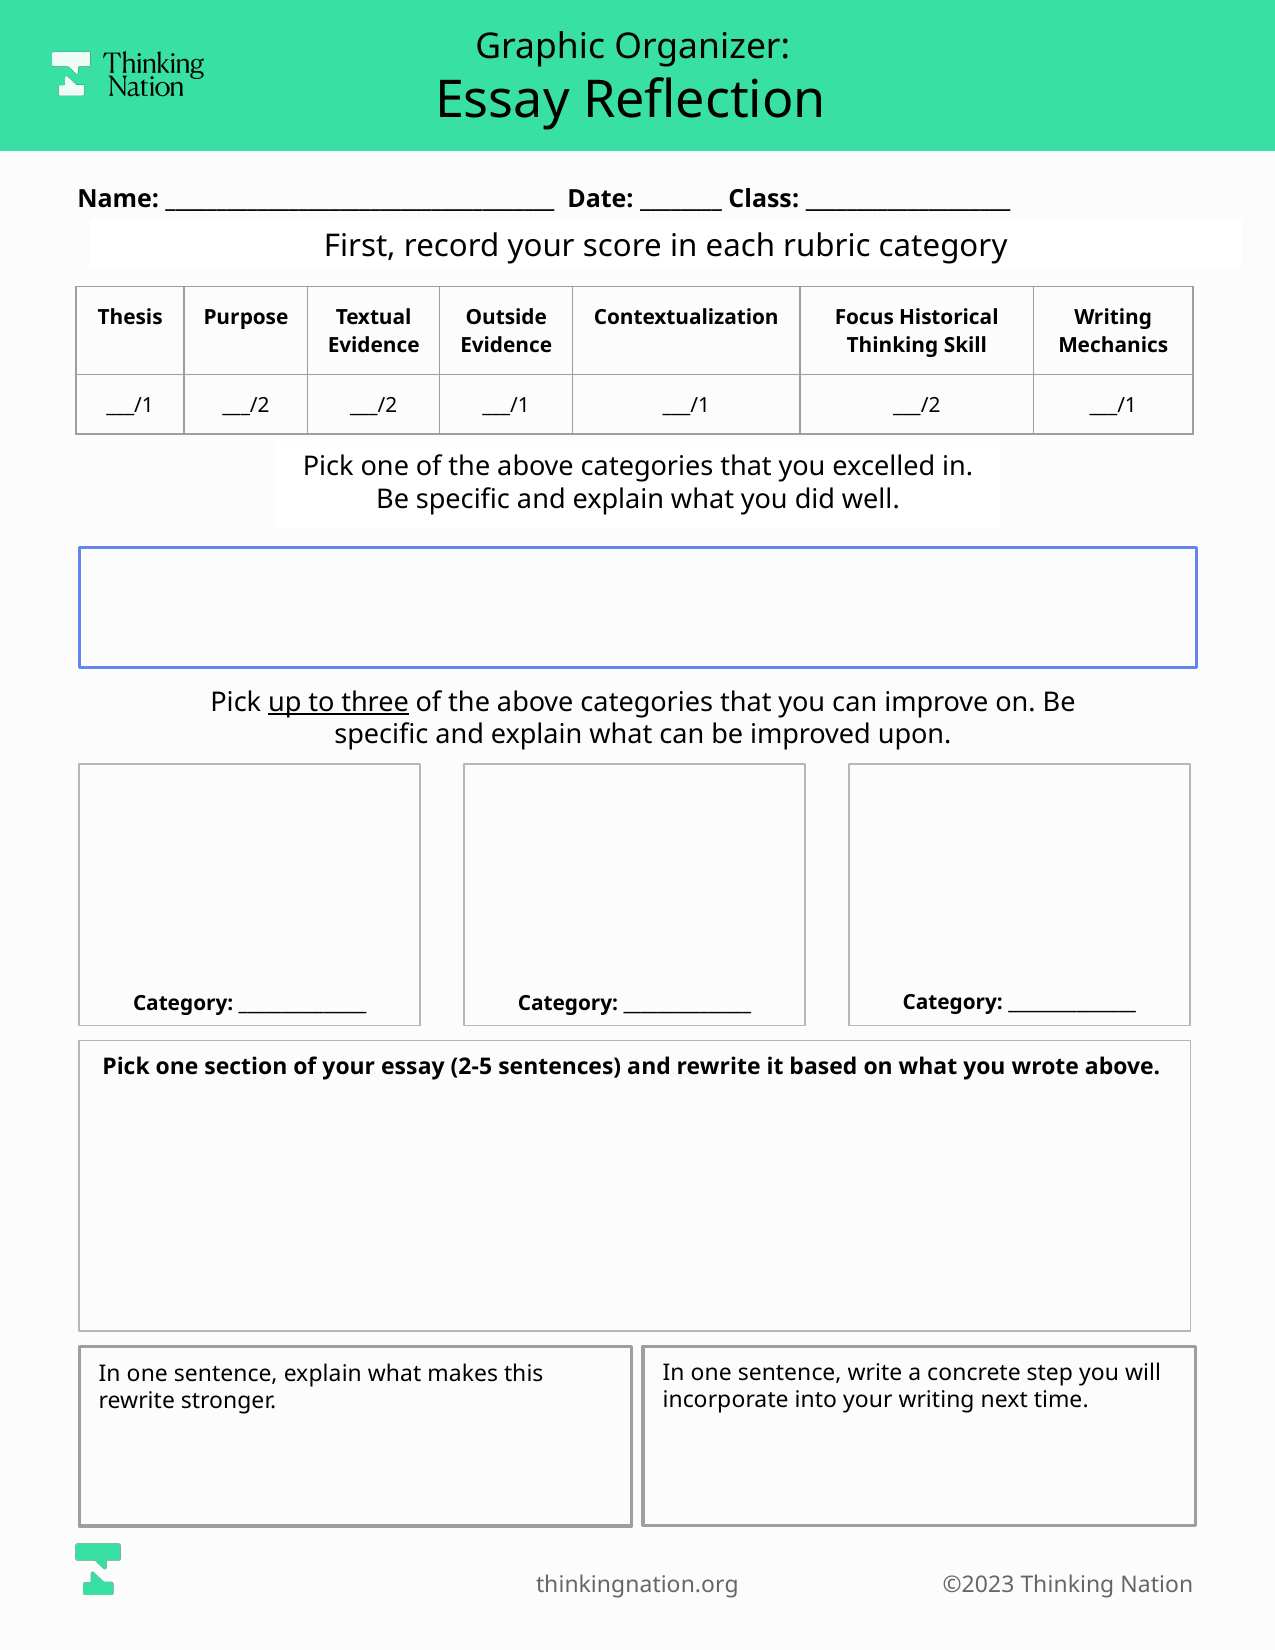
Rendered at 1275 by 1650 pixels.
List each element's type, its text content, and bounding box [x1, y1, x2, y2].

text_box Category: _______________ [471, 969, 798, 1020]
table_header Writing Mechanics [1034, 287, 1192, 374]
text_box In one sentence, explain what makes this rewrite stronger. [79, 1346, 632, 1526]
table_header Textual Evidence [308, 287, 439, 374]
text_box Graphic Organizer: Essay Reflection [0, 0, 1275, 151]
table_header Contextualization [573, 287, 799, 374]
table_cell ___/2 [801, 375, 1033, 433]
text_box [464, 764, 806, 1026]
text_box [79, 547, 1197, 668]
table_header Focus Historical Thinking Skill [801, 287, 1033, 374]
text_box Category: _______________ [86, 969, 413, 1020]
text_box Pick one of the above categories that you excelled in. Be specific and explain what you did well. [274, 440, 1001, 530]
text_box ©2023 Thinking Nation [907, 1553, 1210, 1605]
text_box In one sentence, write a concrete step you will incorporate into your writing next time. [643, 1346, 1196, 1526]
text_box First, record your score in each rubric category [90, 218, 1242, 269]
table_cell ___/1 [573, 375, 799, 433]
table_header Thesis [77, 287, 183, 374]
text_box [848, 764, 1190, 1026]
picture [35, 37, 210, 110]
table_header Purpose [185, 287, 307, 374]
table_cell ___/1 [440, 375, 572, 433]
text_box Pick one section of your essay (2-5 sentences) and rewrite it based on what you wrote above. [79, 1040, 1191, 1331]
text_box Pick up to three of the above categories that you can improve on. Be specific and explain what can be improved upon. [188, 672, 1098, 762]
text_box Name: ______________________________________ Date: ________ Class: ____________________ [62, 167, 1180, 228]
picture [62, 1533, 134, 1605]
text_box [79, 764, 421, 1026]
table_header Outside Evidence [440, 287, 572, 374]
text_box thinkingnation.org [486, 1553, 789, 1605]
table_cell ___/2 [185, 375, 307, 433]
table_cell ___/1 [77, 375, 183, 433]
table_cell ___/1 [1034, 375, 1192, 433]
table_cell ___/2 [308, 375, 439, 433]
